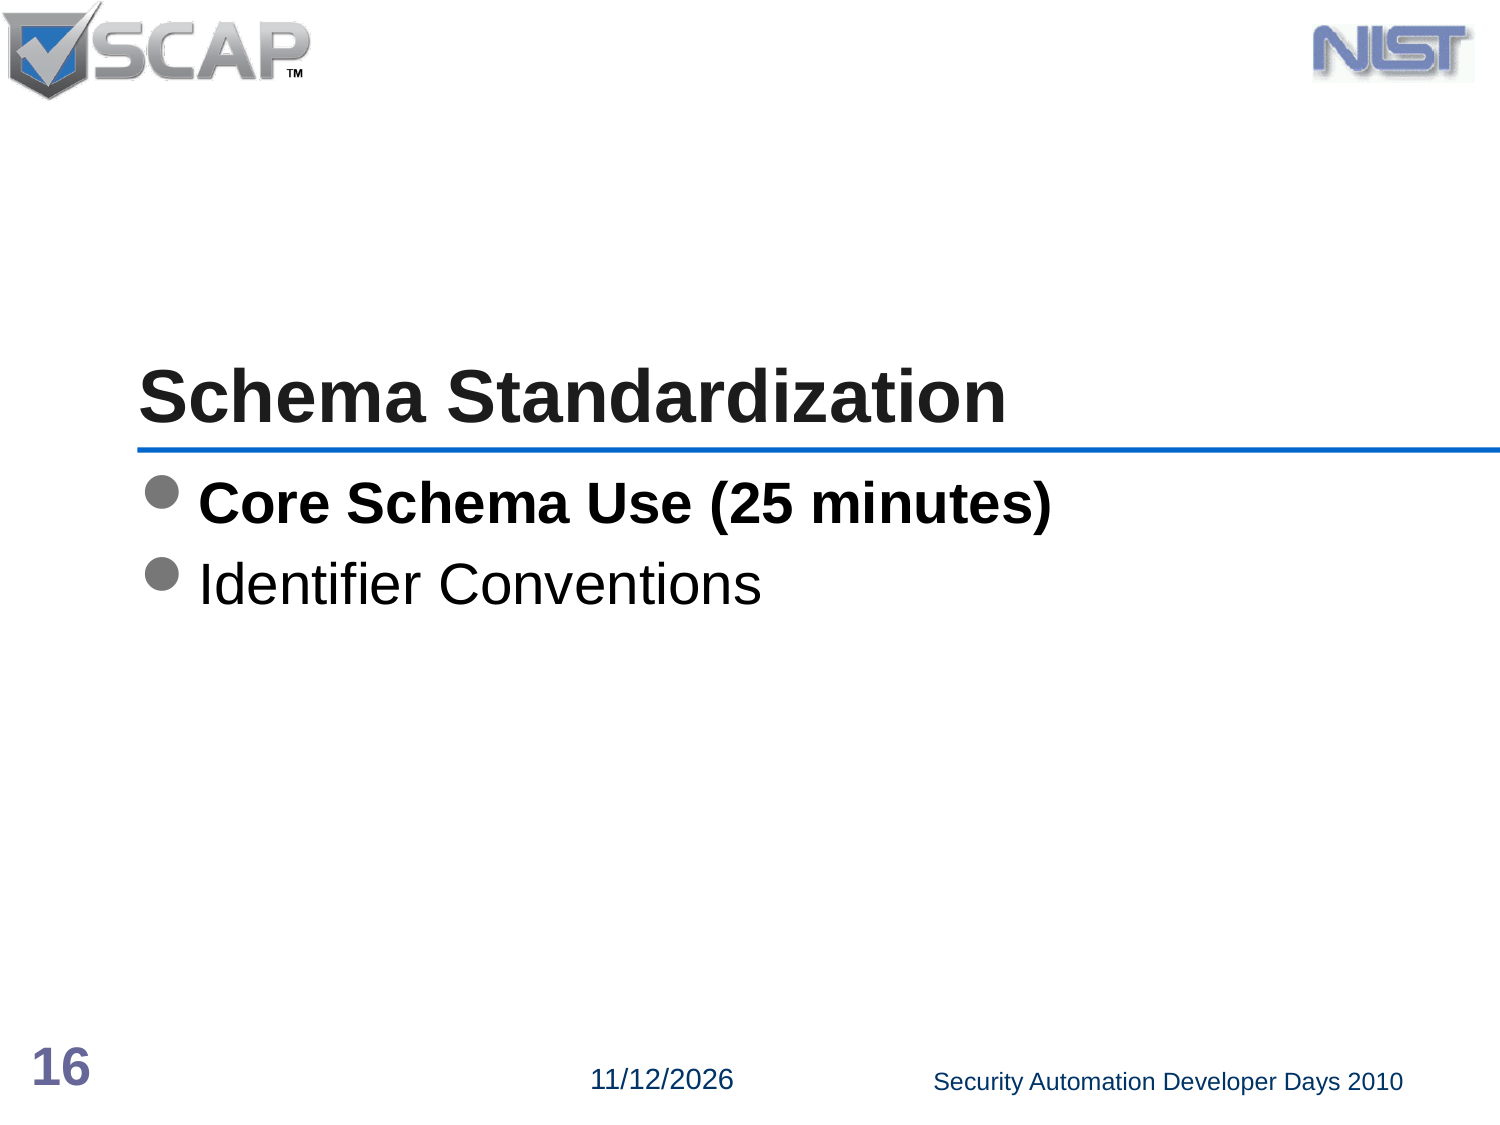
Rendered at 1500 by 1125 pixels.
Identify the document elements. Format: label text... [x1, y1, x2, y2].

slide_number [399, 1024, 750, 1104]
slide_number 16 [13, 1023, 111, 1105]
title Schema Standardization [122, 222, 1399, 447]
footer Security Automation Developer Days 2010 [912, 1024, 1426, 1104]
picture [0, 0, 313, 103]
picture [1312, 24, 1475, 83]
list Core Schema Use (25 minutes) Identifier Conventions [124, 449, 1388, 976]
